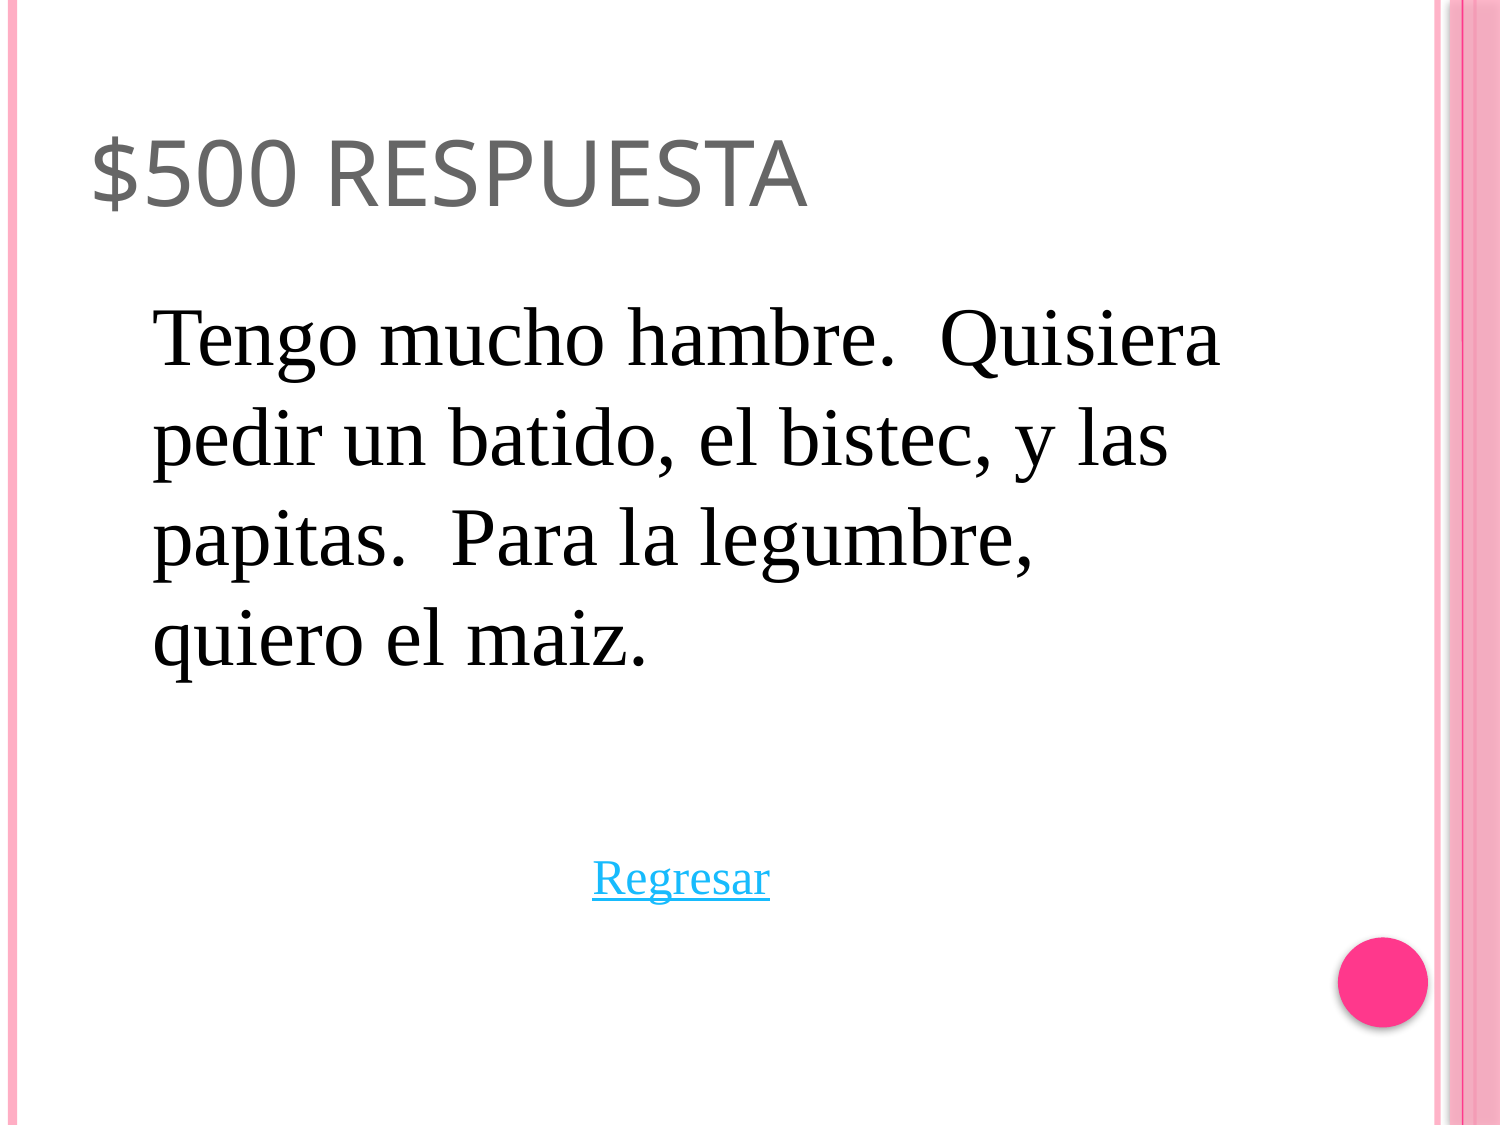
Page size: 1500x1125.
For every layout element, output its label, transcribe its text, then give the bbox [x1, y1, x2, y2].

text_box Tengo mucho hambre. Quisiera pedir un batido, el bistec, y las papitas. Para la legumbre, quiero el maiz. [137, 274, 1275, 690]
title $500 Respuesta [75, 45, 1300, 233]
text_box Regresar [537, 837, 825, 913]
